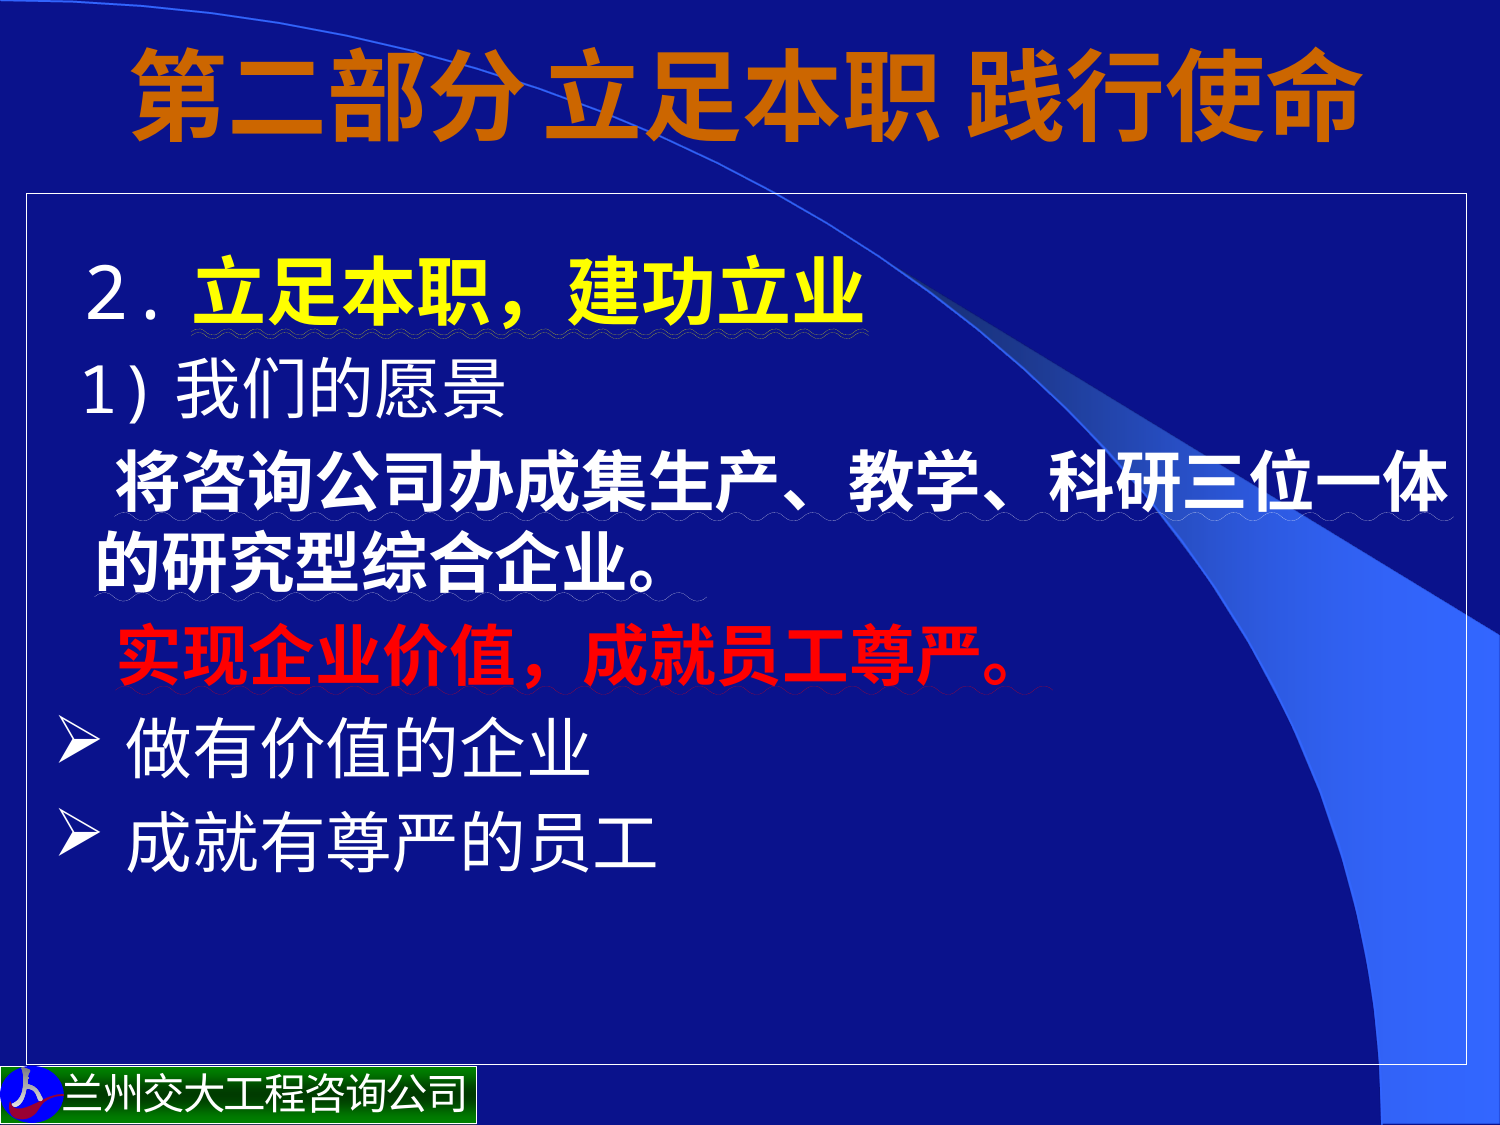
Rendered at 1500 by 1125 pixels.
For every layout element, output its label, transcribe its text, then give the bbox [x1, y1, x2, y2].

picture [0, 0, 1500, 1125]
list 2.立足本职，建功立业 1)我们的愿景 将咨询公司办成集生产、教学、科研三位一体的研究型综合企业。 实现企业价值，成就员工尊严。 做有价值的企业 成就有尊严的员工 [26, 193, 1467, 1065]
title 第二部分 立足本职 践行使命 [26, 0, 1467, 188]
